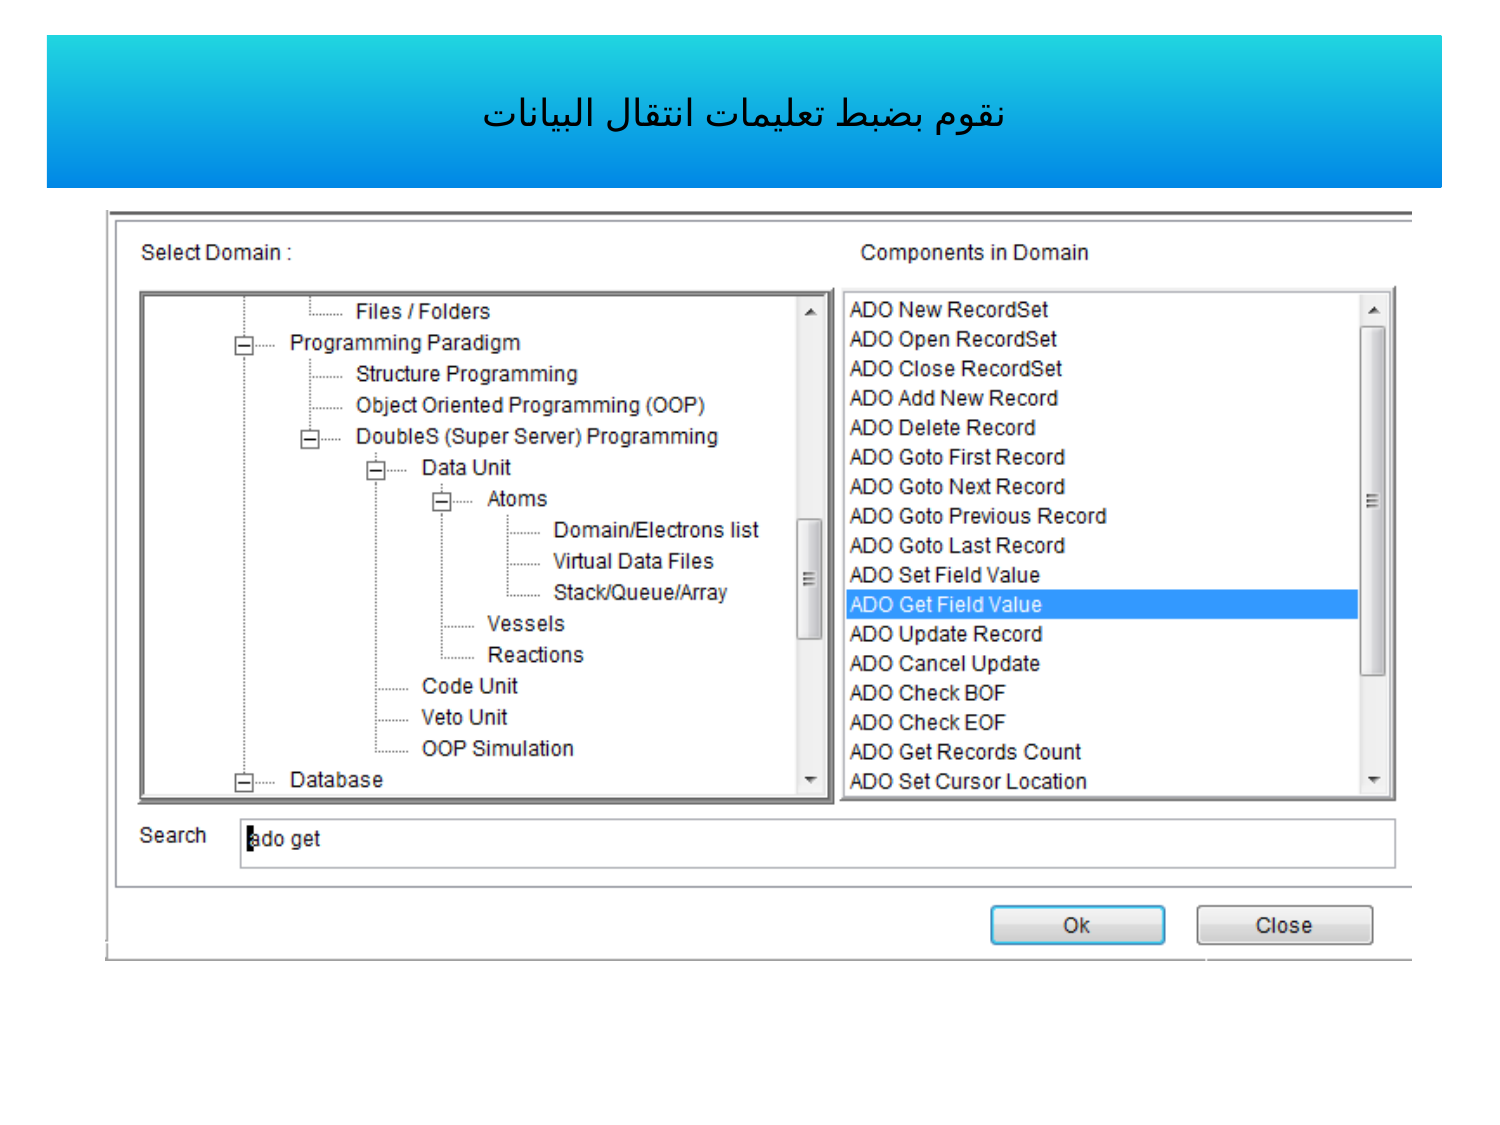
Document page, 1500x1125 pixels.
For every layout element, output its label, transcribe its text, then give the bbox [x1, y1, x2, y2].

picture [105, 210, 1412, 962]
title نقوم بضبط تعليمات انتقال البيانات [46, 35, 1442, 188]
